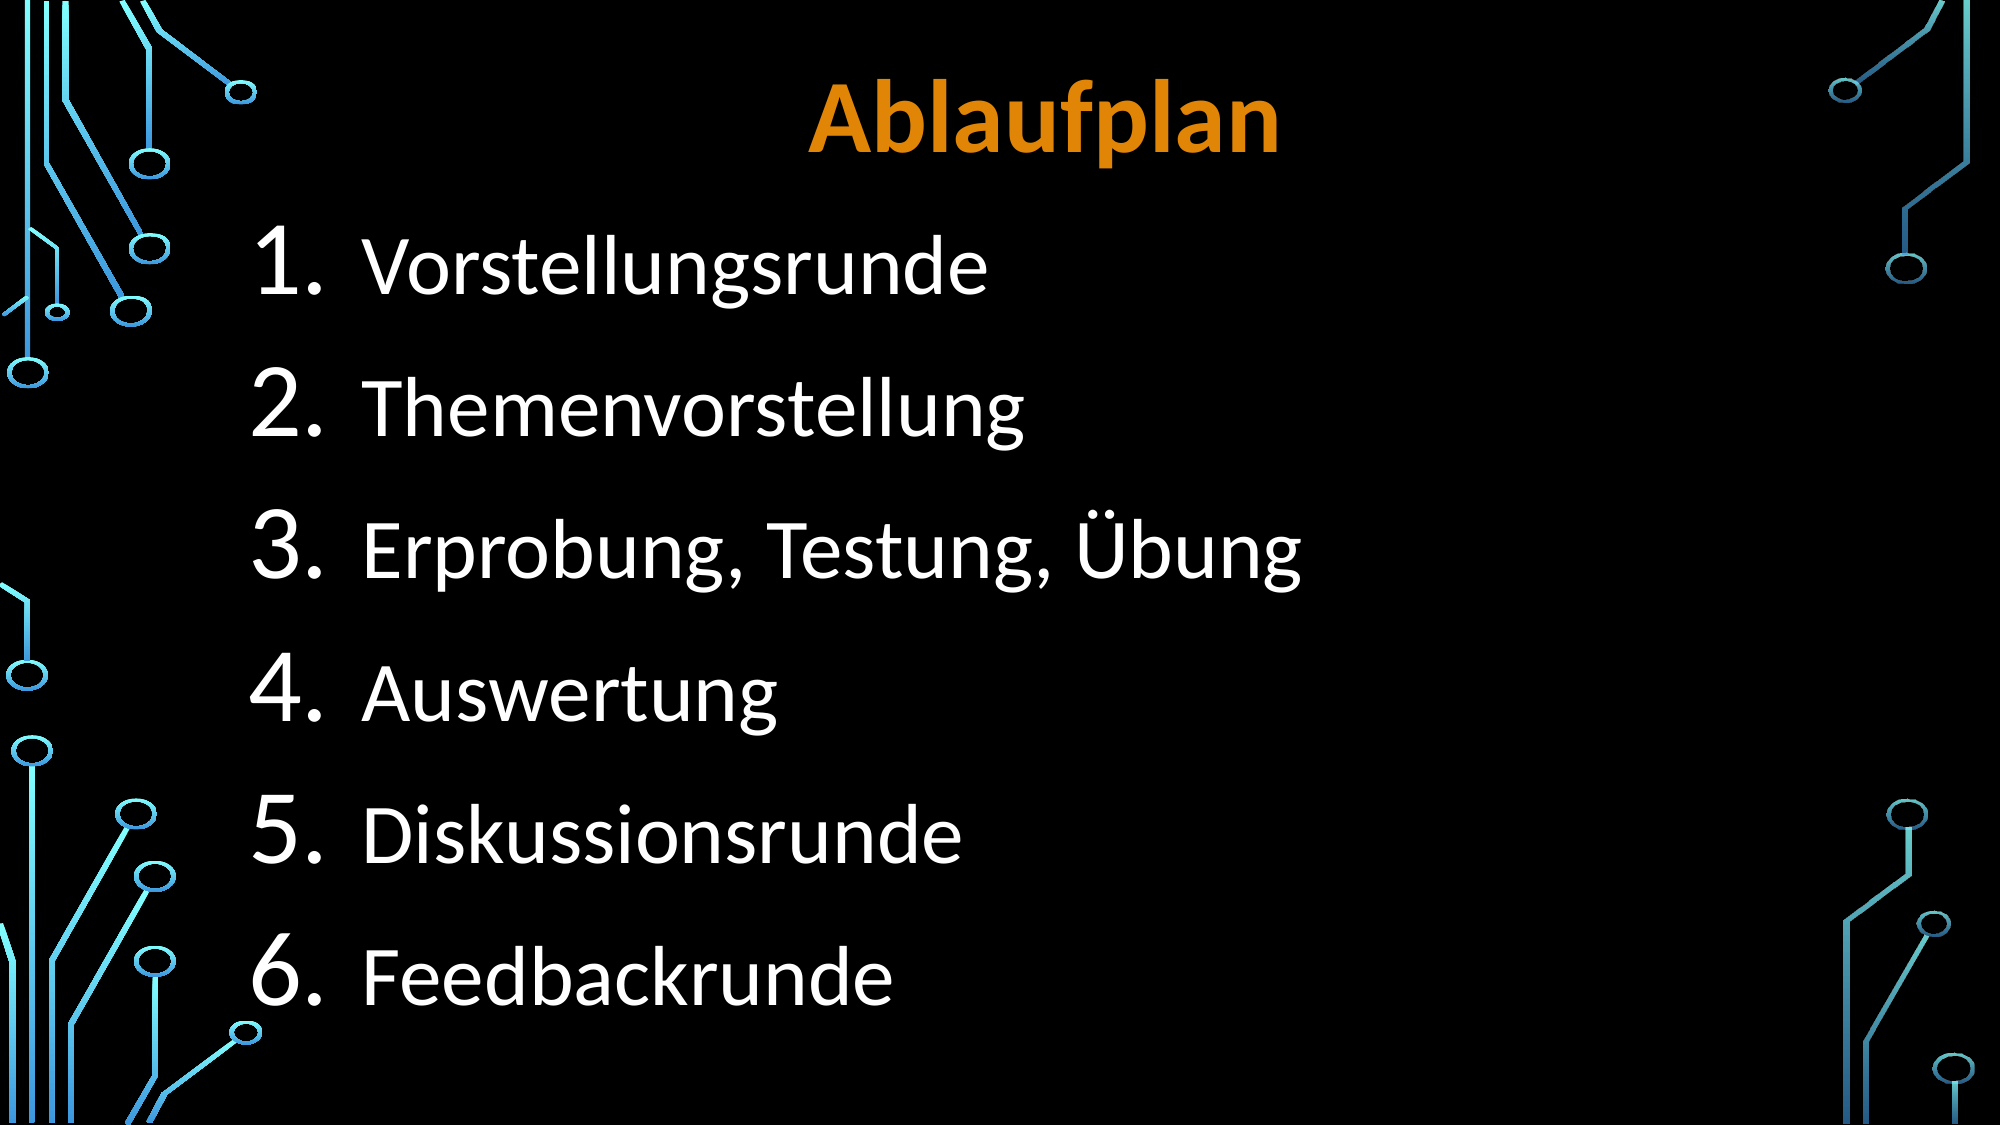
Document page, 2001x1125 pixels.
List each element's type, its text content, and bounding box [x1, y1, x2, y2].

list Vorstellungsrunde Themenvorstellung Erprobung, Testung, Übung Auswertung Diskussionsrunde Feedbackrunde [233, 181, 1859, 1033]
title Ablaufplan [233, 0, 1859, 181]
